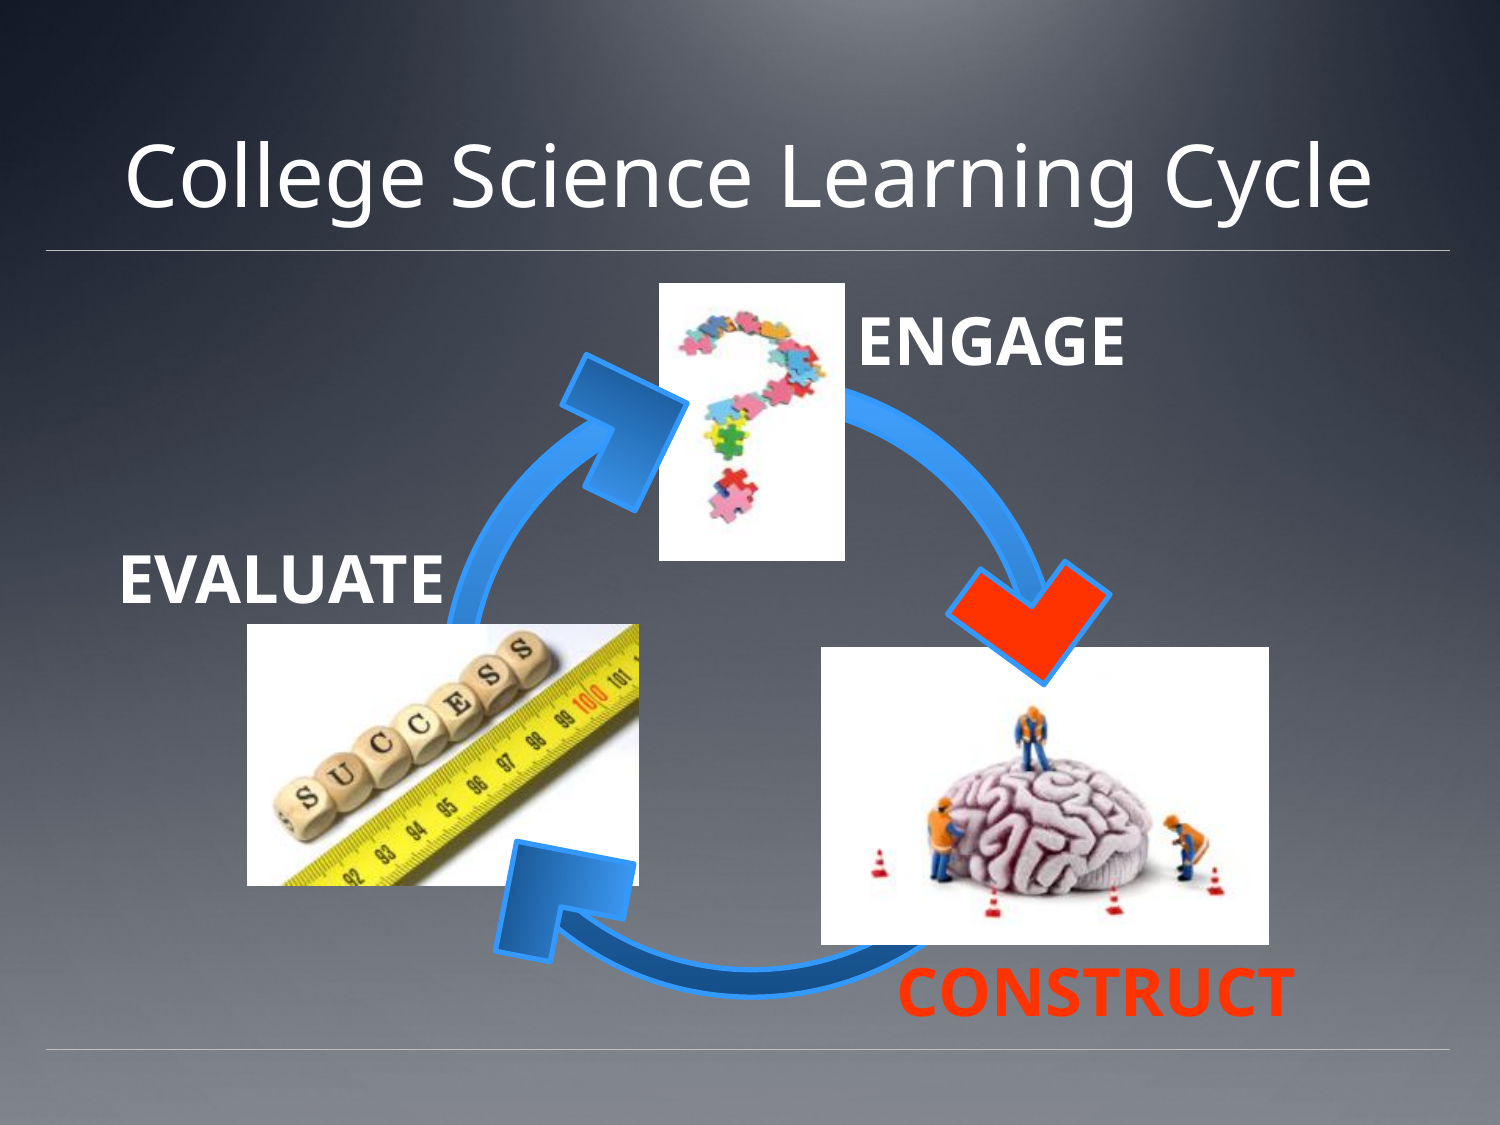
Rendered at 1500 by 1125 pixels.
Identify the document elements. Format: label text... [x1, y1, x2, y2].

picture [819, 645, 1271, 947]
text_box EVALUATE [102, 529, 461, 625]
text_box [944, 558, 1113, 645]
text_box [559, 911, 882, 1000]
picture [657, 281, 847, 563]
text_box CONSTRUCT [882, 942, 1312, 1037]
text_box [559, 351, 657, 514]
text_box ENGAGE [847, 291, 1142, 387]
text_box [847, 388, 1046, 601]
picture [245, 622, 641, 888]
title College Science Learning Cycle [105, 17, 1394, 233]
text_box [492, 888, 632, 965]
text_box [461, 420, 608, 622]
